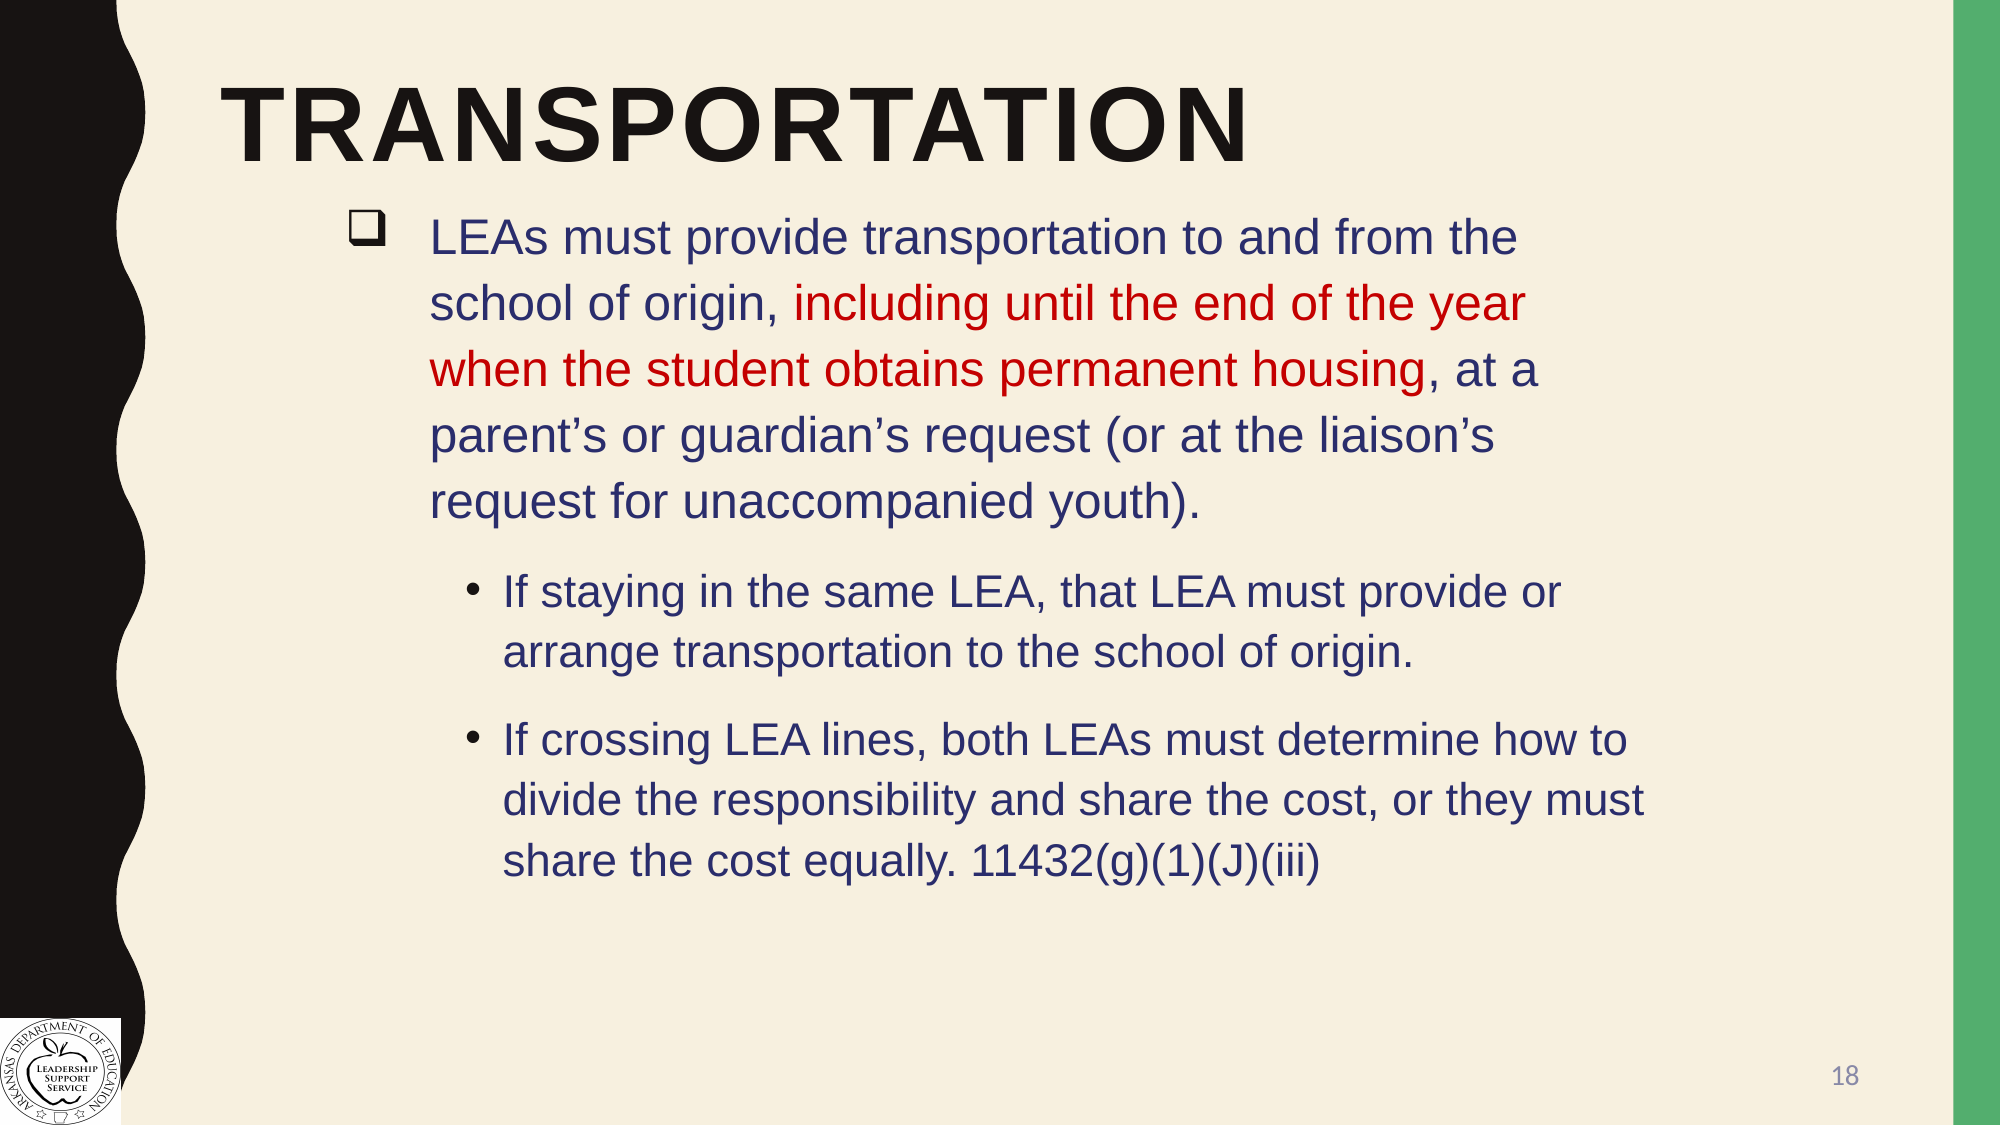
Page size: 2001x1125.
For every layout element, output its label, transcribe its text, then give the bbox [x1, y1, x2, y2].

slide_number 18 [1412, 1045, 1875, 1103]
title Transportation [205, 62, 1875, 308]
picture [0, 1018, 121, 1125]
list LEAs must provide transportation to and from the school of origin, including until the end of the year when the student obtains permanent housing, at a parent’s or guardian’s request (or at the liaison’s request for unaccompanied youth). If staying in the same LEA, that LEA must provide or arrange transportation to the school of origin. If crossing LEA lines, both LEAs must determine how to divide the responsibility and share the cost, or they must share the cost equally. 11432(g)(1)(J)(iii) [300, 191, 1675, 1089]
